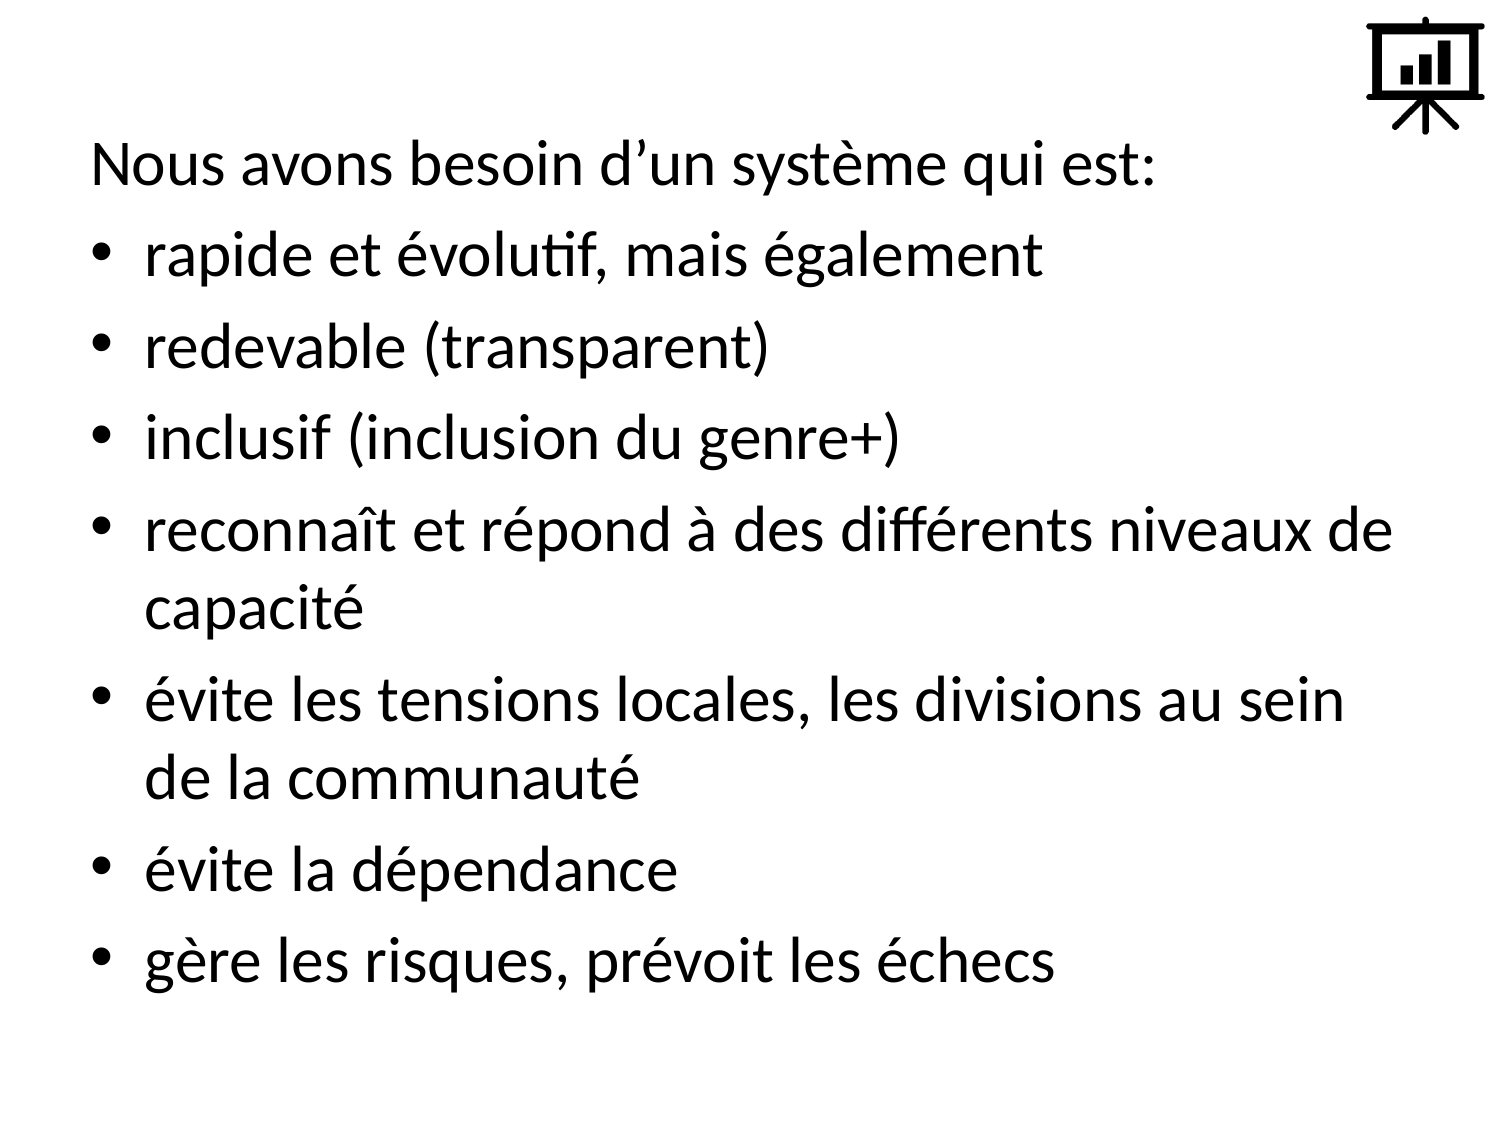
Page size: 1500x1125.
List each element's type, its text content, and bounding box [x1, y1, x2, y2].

picture [1349, 0, 1500, 151]
list Nous avons besoin d’un système qui est: rapide et évolutif, mais également redevable (transparent) inclusif (inclusion du genre+) reconnaît et répond à des différents niveaux de capacité évite les tensions locales, les divisions au sein de la communauté évite la dépendance gère les risques, prévoit les échecs [75, 112, 1425, 1005]
